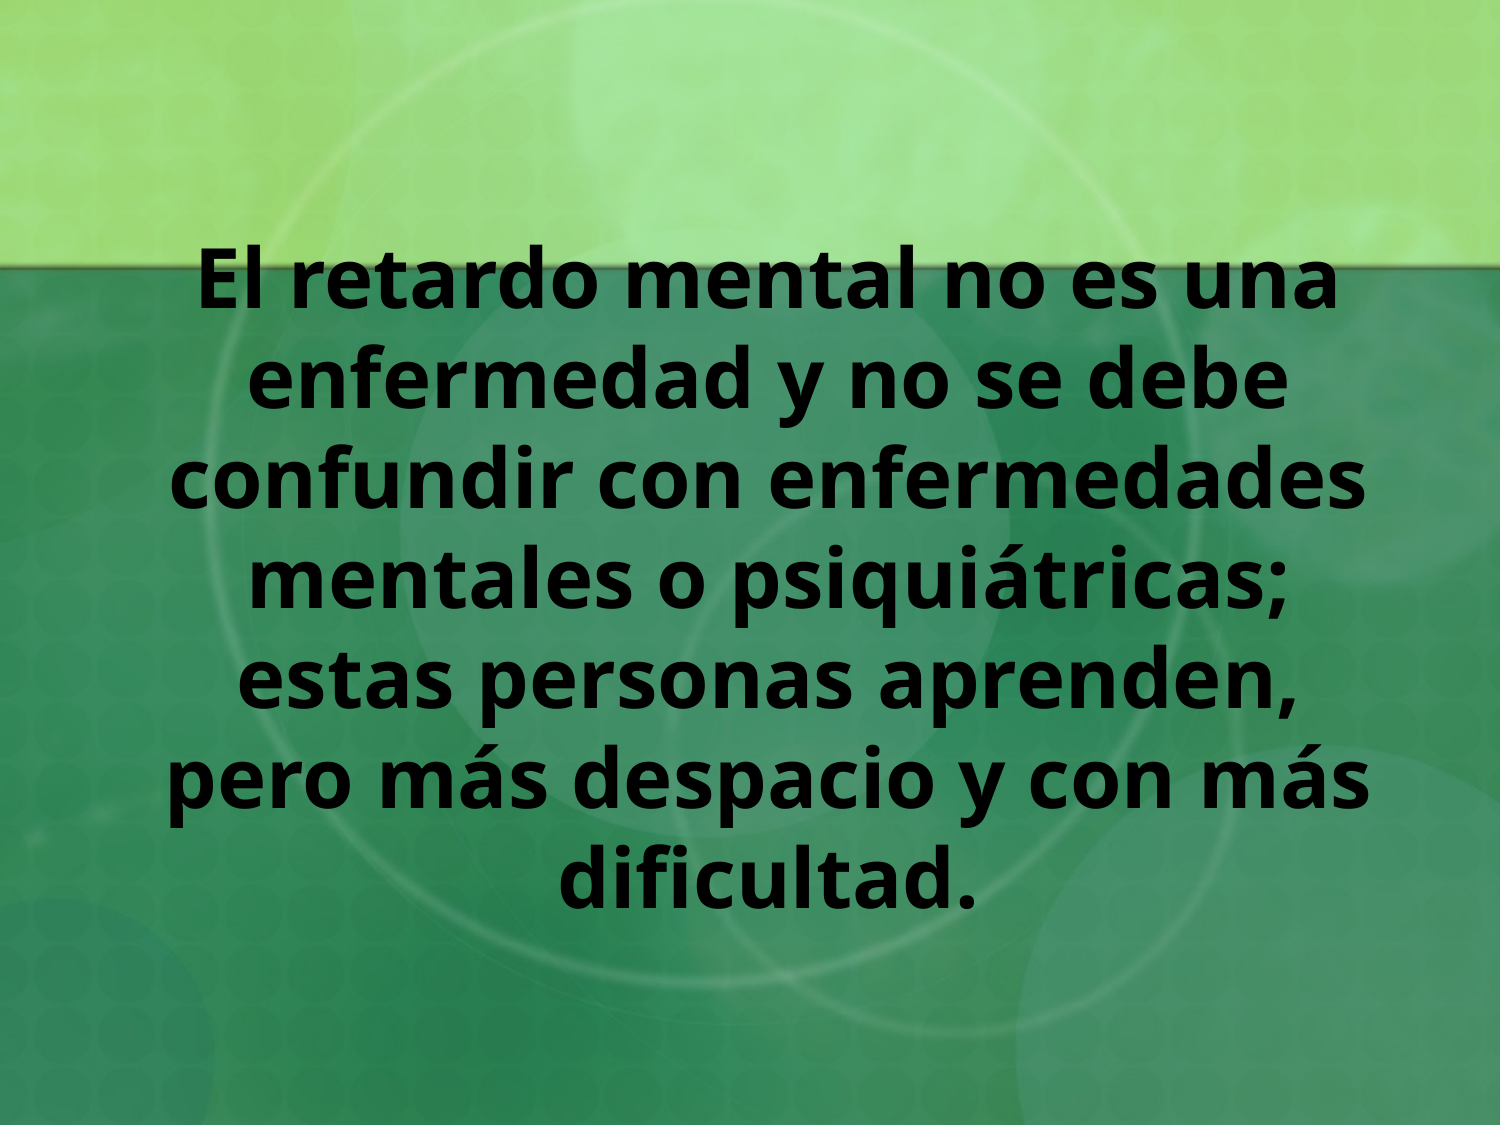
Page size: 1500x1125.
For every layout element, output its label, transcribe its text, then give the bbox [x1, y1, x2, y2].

title El retardo mental no es una enfermedad y no se debe confundir con enfermedades mentales o psiquiátricas; estas personas aprenden, pero más despacio y con más dificultad. [124, 162, 1413, 988]
picture [0, 0, 1500, 1125]
